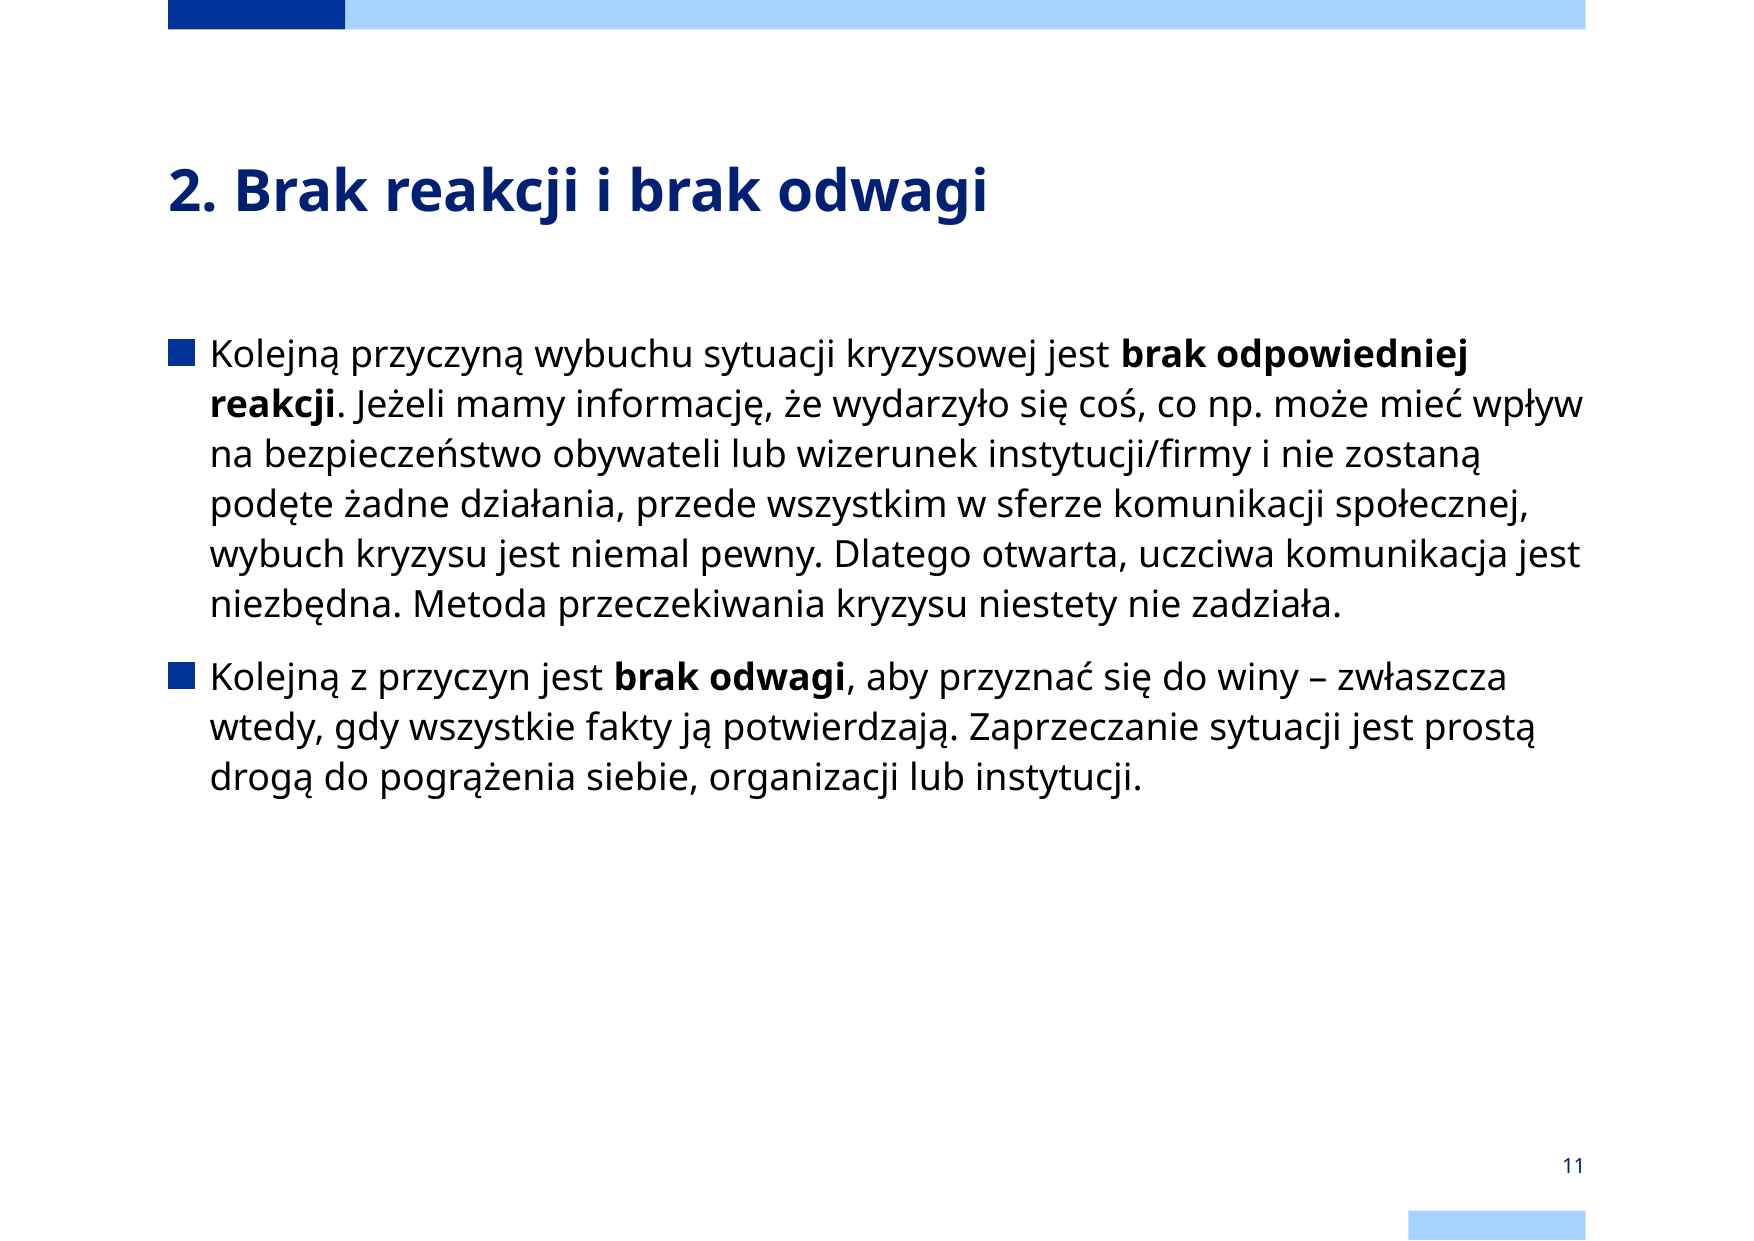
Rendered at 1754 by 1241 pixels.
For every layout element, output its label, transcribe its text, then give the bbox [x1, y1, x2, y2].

title 2. Brak reakcji i brak odwagi [168, 147, 1586, 324]
picture [168, 662, 195, 689]
picture [168, 339, 195, 366]
slide_number 11 [1408, 1151, 1586, 1182]
list Kolejną przyczyną wybuchu sytuacji kryzysowej jest brak odpowiedniej reakcji. Jeżeli mamy informację, że wydarzyło się coś, co np. może mieć wpływ na bezpieczeństwo obywateli lub wizerunek instytucji/firmy i nie zostaną podęte żadne działania, przede wszystkim w sferze komunikacji społecznej, wybuch kryzysu jest niemal pewny. Dlatego otwarta, uczciwa komunikacja jest niezbędna. Metoda przeczekiwania kryzysu niestety nie zadziała. Kolejną z przyczyn jest brak odwagi, aby przyznać się do winy – zwłaszcza wtedy, gdy wszystkie fakty ją potwierdzają. Zaprzeczanie sytuacji jest prostą drogą do pogrążenia siebie, organizacji lub instytucji. [168, 324, 1586, 1093]
